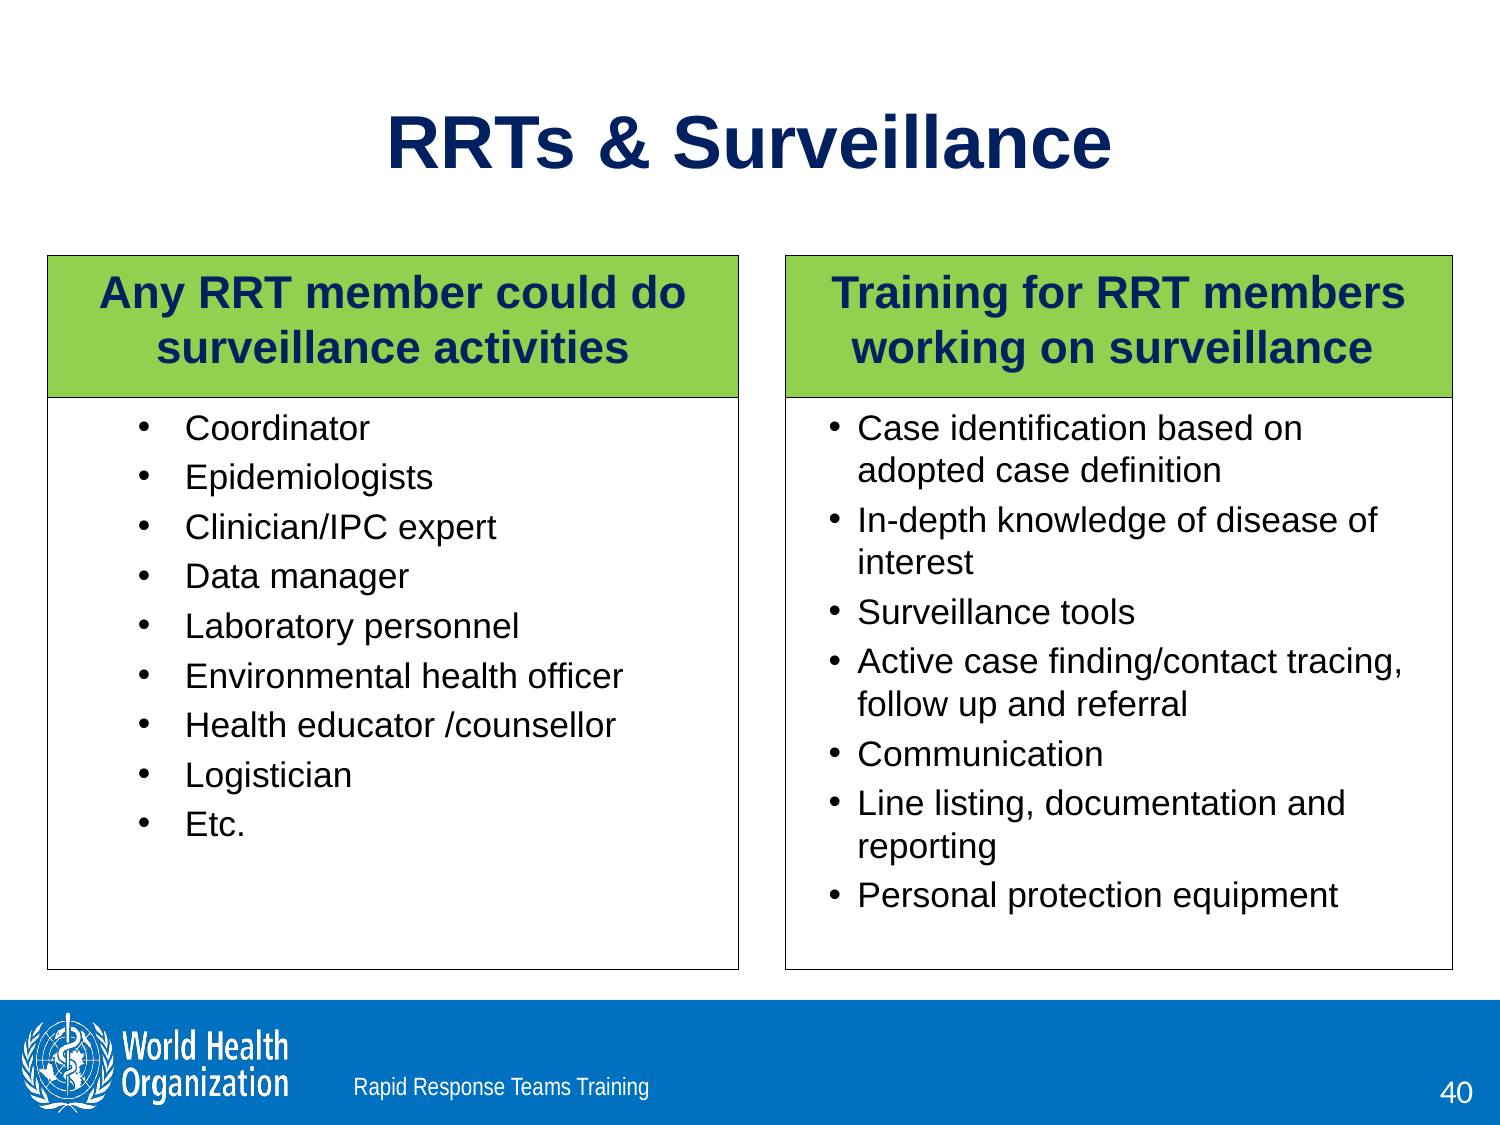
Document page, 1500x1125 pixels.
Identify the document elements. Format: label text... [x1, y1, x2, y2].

list Training for RRT members working on surveillance [785, 255, 1453, 397]
title RRTs & Surveillance [75, 45, 1425, 233]
list Any RRT member could do surveillance activities [47, 255, 739, 397]
list Case identification based on adopted case definition In-depth knowledge of disease of interest Surveillance tools Active case finding/contact tracing, follow up and referral Communication Line listing, documentation and reporting Personal protection equipment [785, 397, 1453, 970]
picture [21, 1012, 288, 1113]
list Coordinator Epidemiologists Clinician/IPC expert Data manager Laboratory personnel Environmental health officer Health educator /counsellor Logistician Etc. [47, 397, 739, 970]
